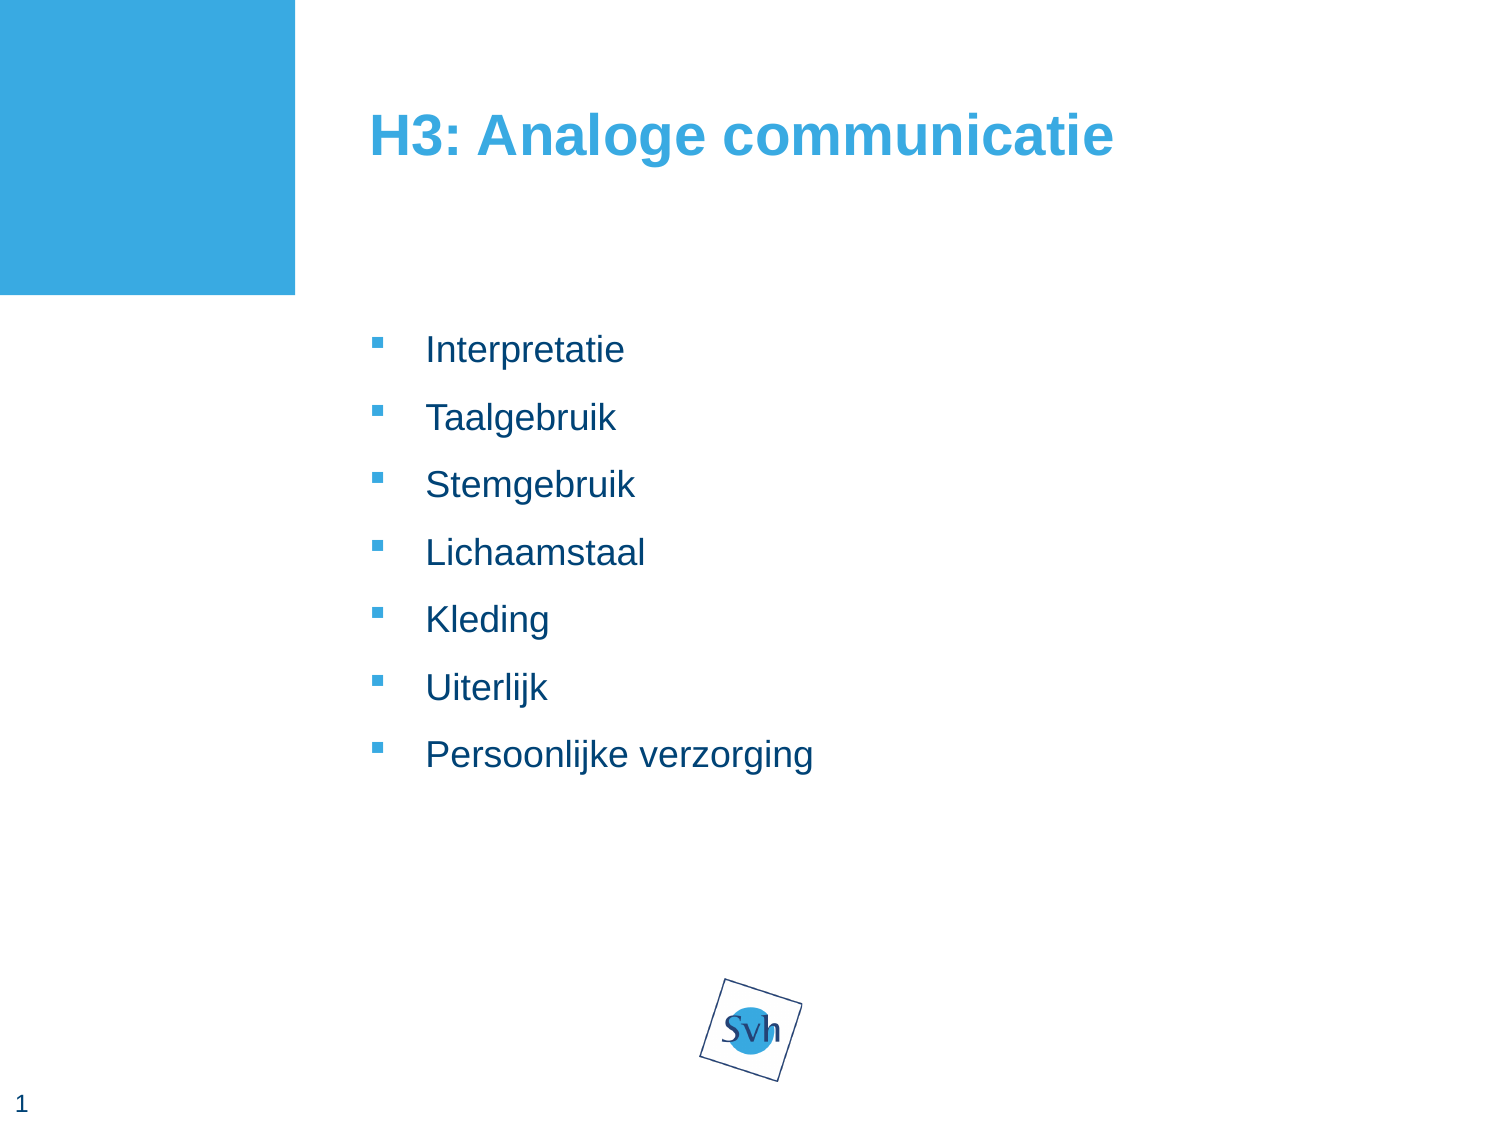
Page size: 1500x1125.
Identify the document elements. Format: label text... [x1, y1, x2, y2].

title H3: Analoge communicatie [353, 88, 1426, 175]
list Interpretatie Taalgebruik Stemgebruik Lichaamstaal Kleding Uiterlijk Persoonlijke verzorging [353, 295, 1426, 950]
picture [699, 978, 803, 1082]
